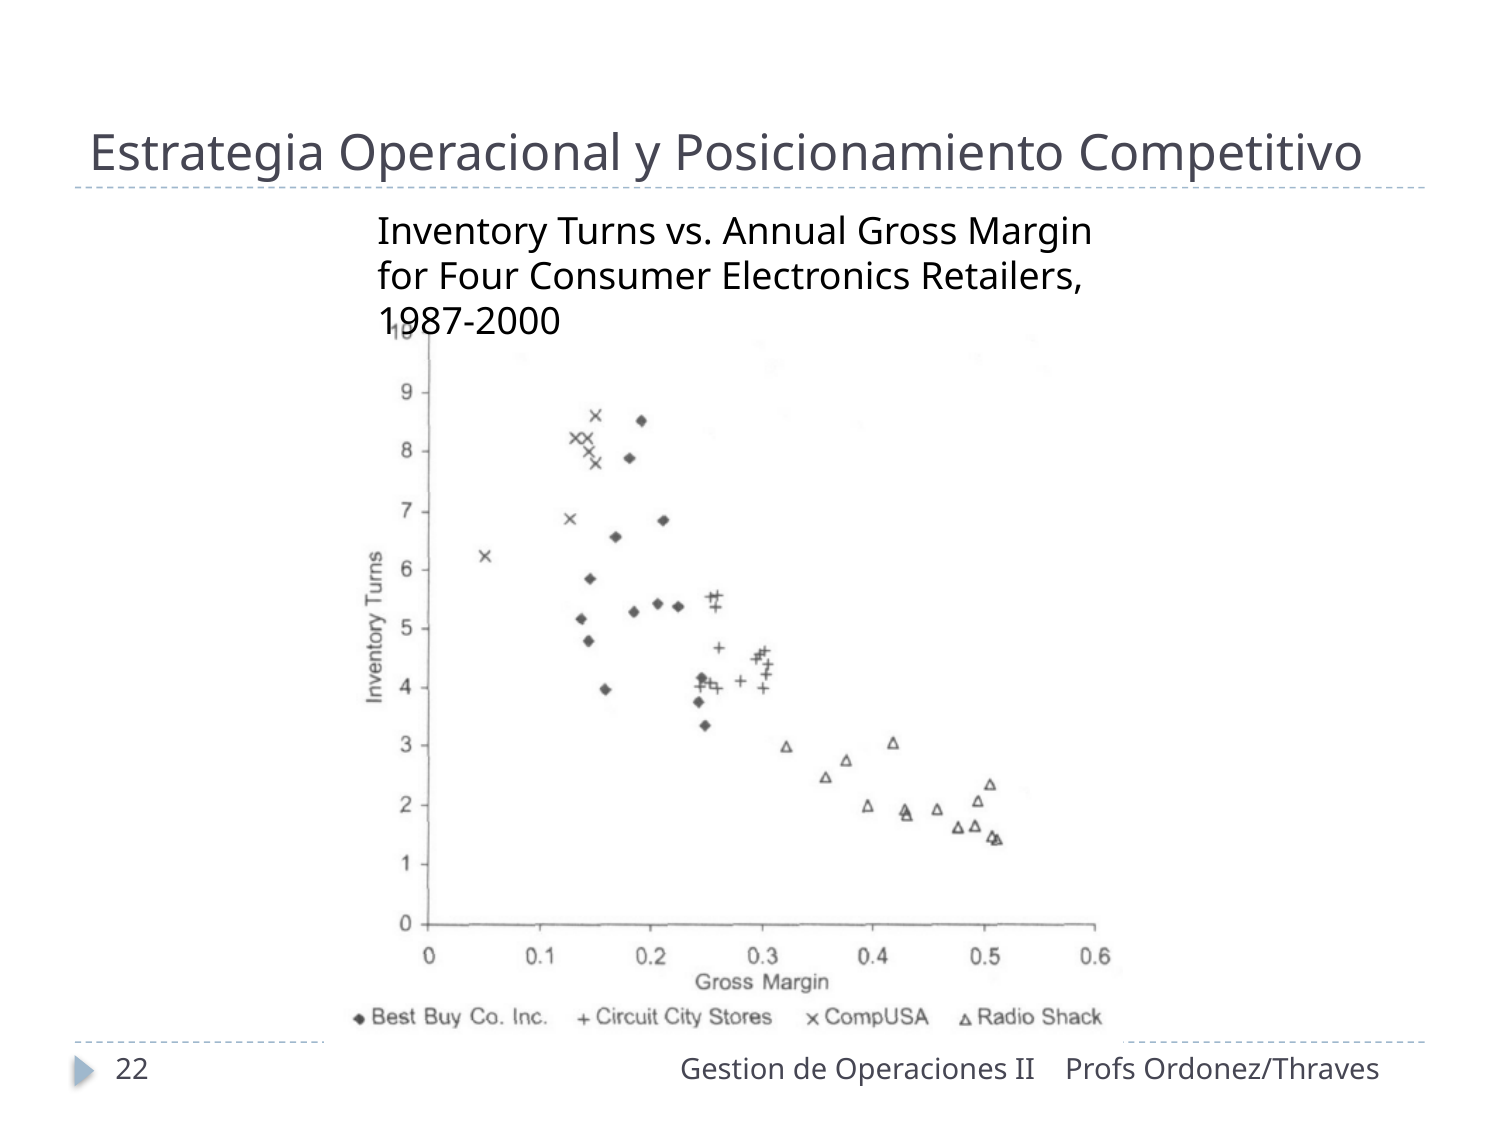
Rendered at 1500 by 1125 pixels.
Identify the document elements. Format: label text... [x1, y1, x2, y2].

text_box Inventory Turns vs. Annual Gross Margin for Four Consumer Electronics Retailers, 1987-2000 [362, 199, 1163, 350]
picture [324, 312, 1124, 1051]
slide_number Profs Ordonez/Thraves [1051, 1042, 1426, 1103]
footer Gestion de Operaciones II [475, 1064, 1051, 1103]
title Estrategia Operacional y Posicionamiento Competitivo [75, 24, 1425, 188]
slide_number 22 [100, 1042, 426, 1103]
